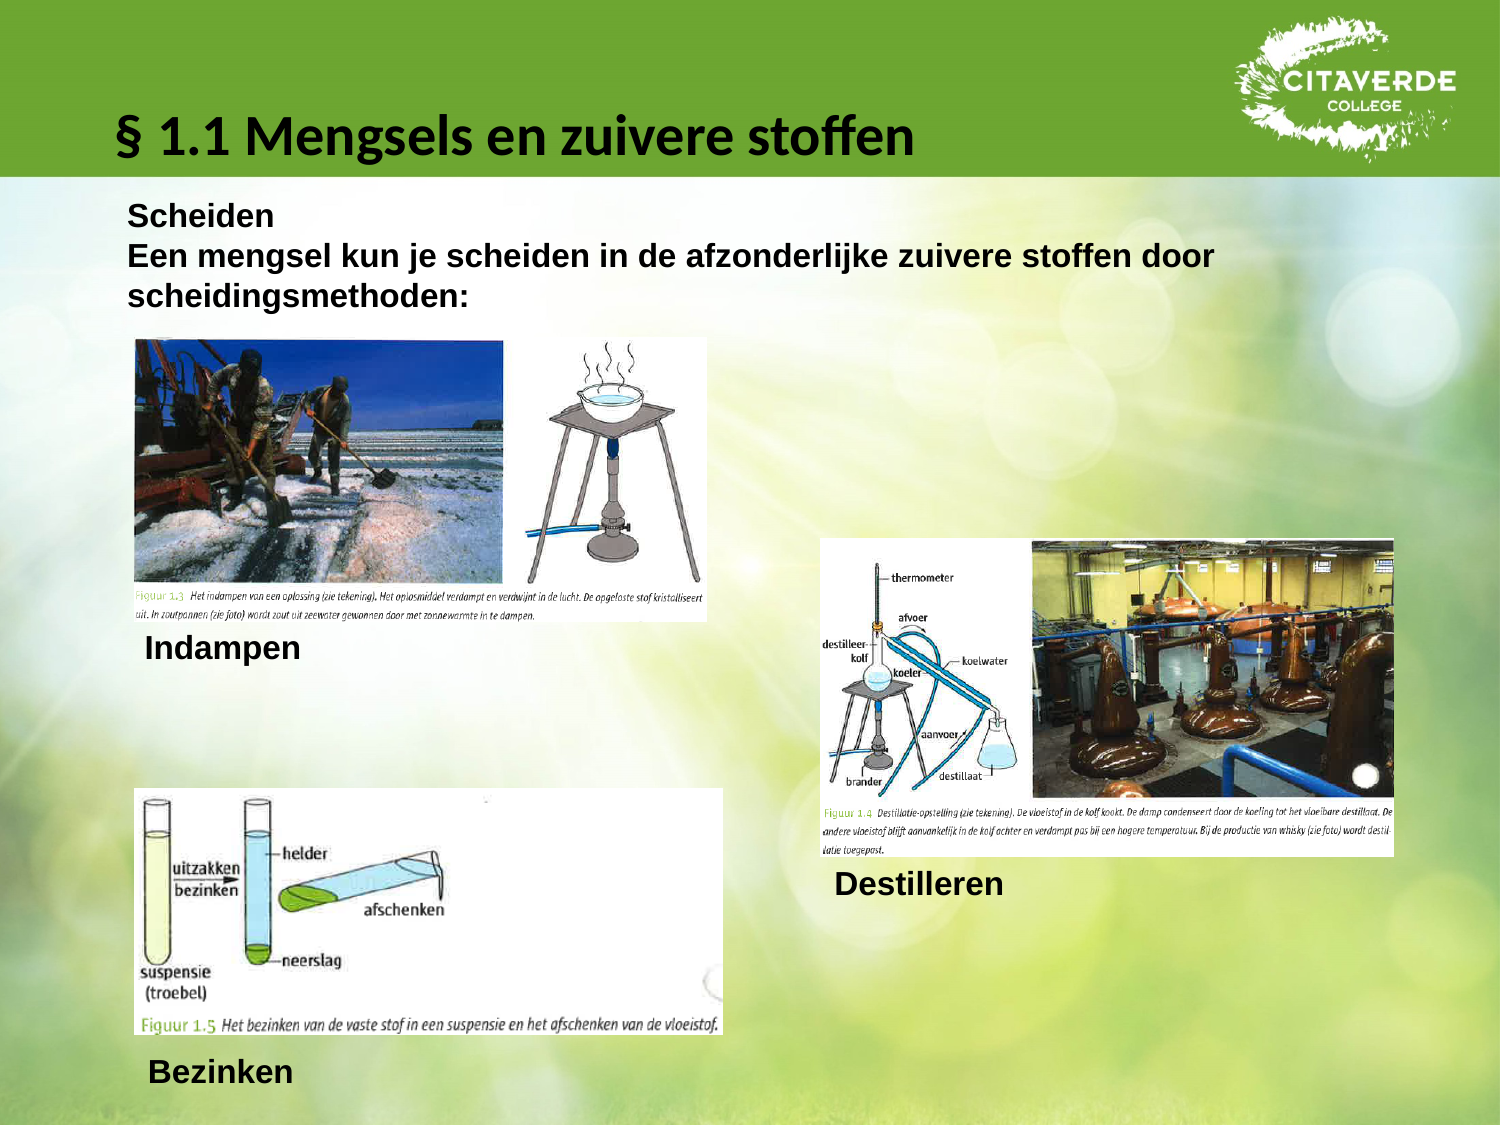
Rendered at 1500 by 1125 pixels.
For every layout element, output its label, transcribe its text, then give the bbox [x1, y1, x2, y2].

picture [0, 0, 1500, 1125]
text_box Destilleren [819, 865, 1179, 911]
text_box Indampen [129, 626, 489, 676]
text_box Bezinken [133, 1042, 492, 1100]
text_box Scheiden Een mengsel kun je scheiden in de afzonderlijke zuivere stoffen door scheidingsmethoden: [112, 187, 1317, 322]
text_box § 1.1 Mengsels en zuivere stoffen [100, 90, 987, 175]
